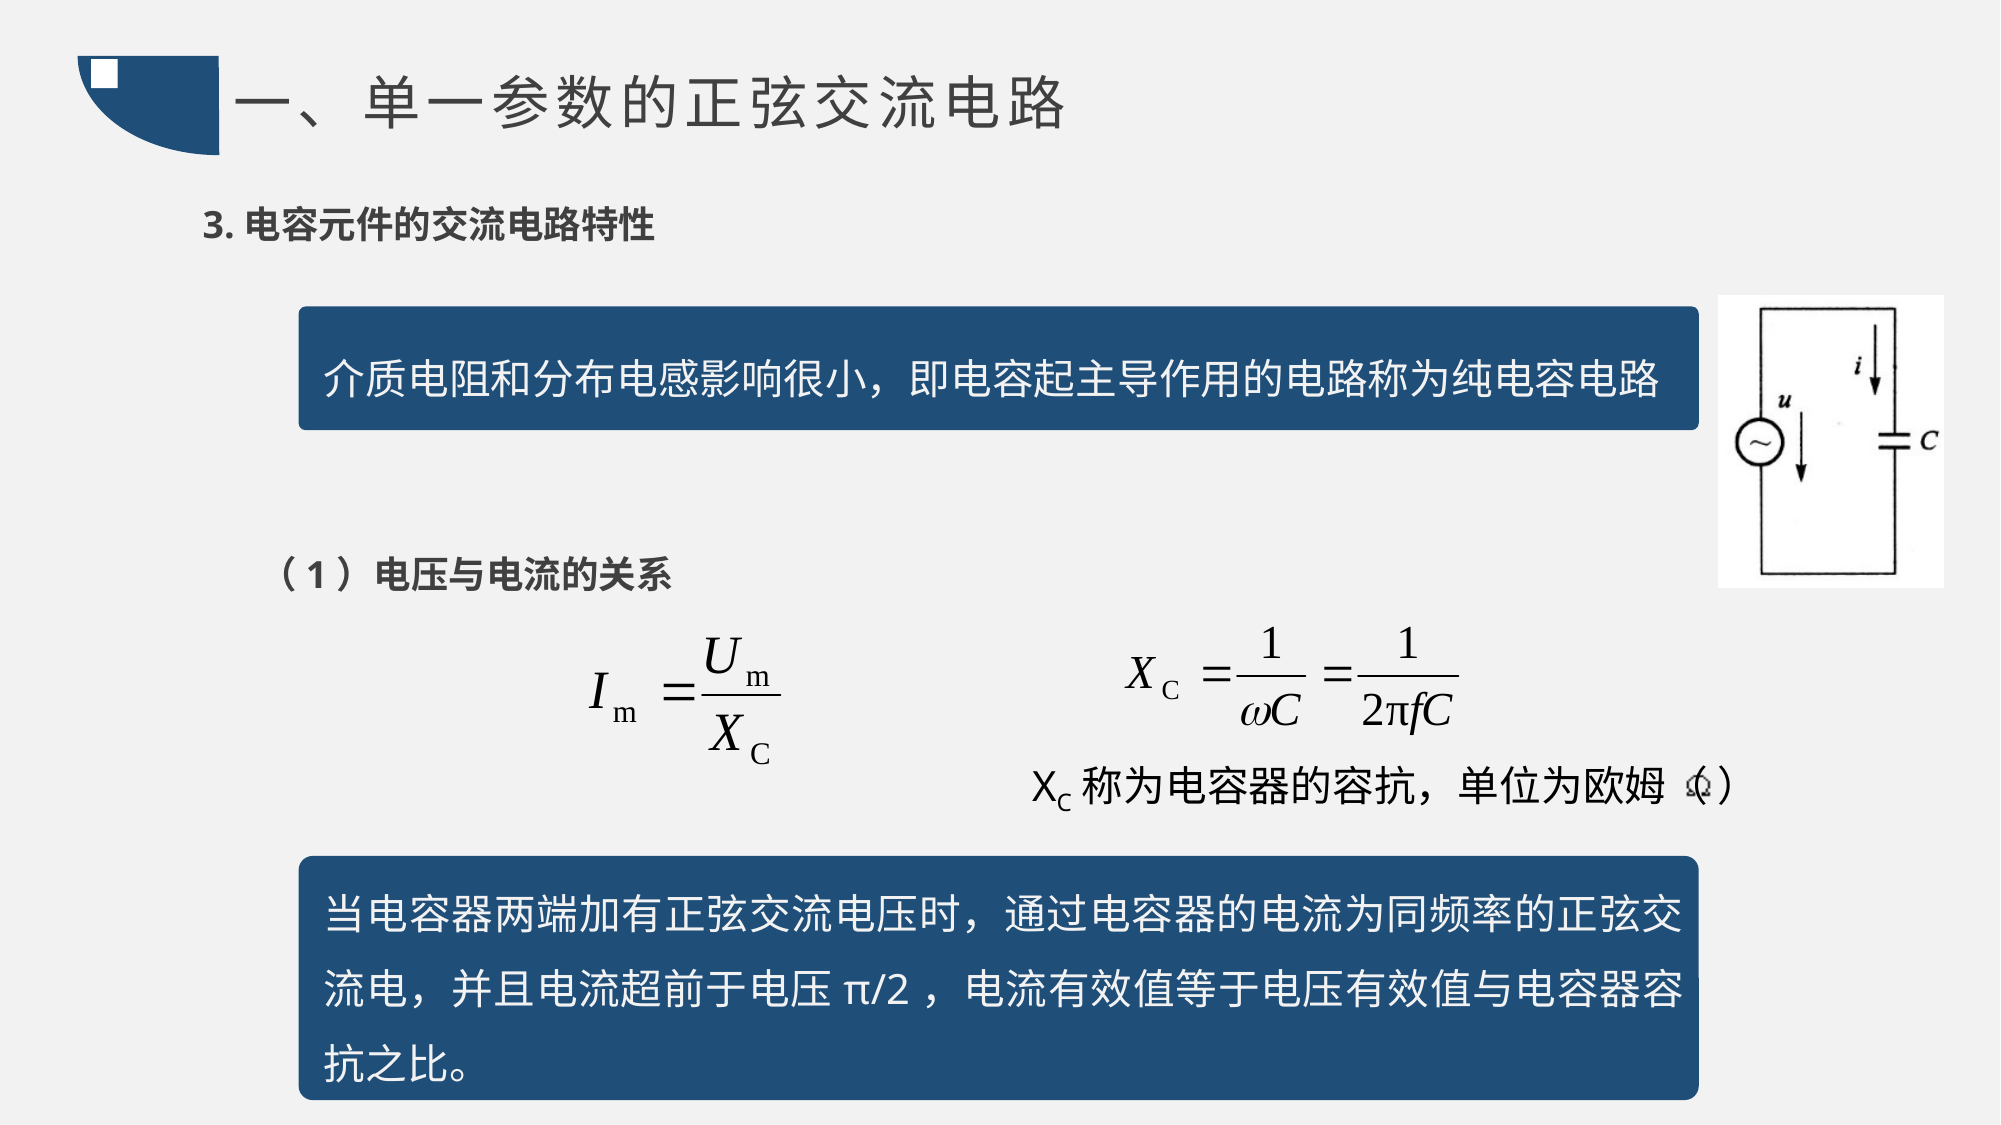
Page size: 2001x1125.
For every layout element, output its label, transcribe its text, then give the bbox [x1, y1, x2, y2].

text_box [1115, 612, 1470, 744]
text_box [579, 618, 792, 776]
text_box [298, 306, 1699, 431]
text_box 3.电容元件的交流电路特性 [187, 171, 1834, 254]
text_box （1）电压与电流的关系 [244, 520, 1851, 604]
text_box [298, 855, 1699, 1101]
picture [1718, 295, 1944, 588]
picture [1680, 770, 1719, 804]
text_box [77, 0, 1116, 156]
text_box XC称为电容器的容抗，单位为欧姆（ ） [1017, 752, 1851, 824]
